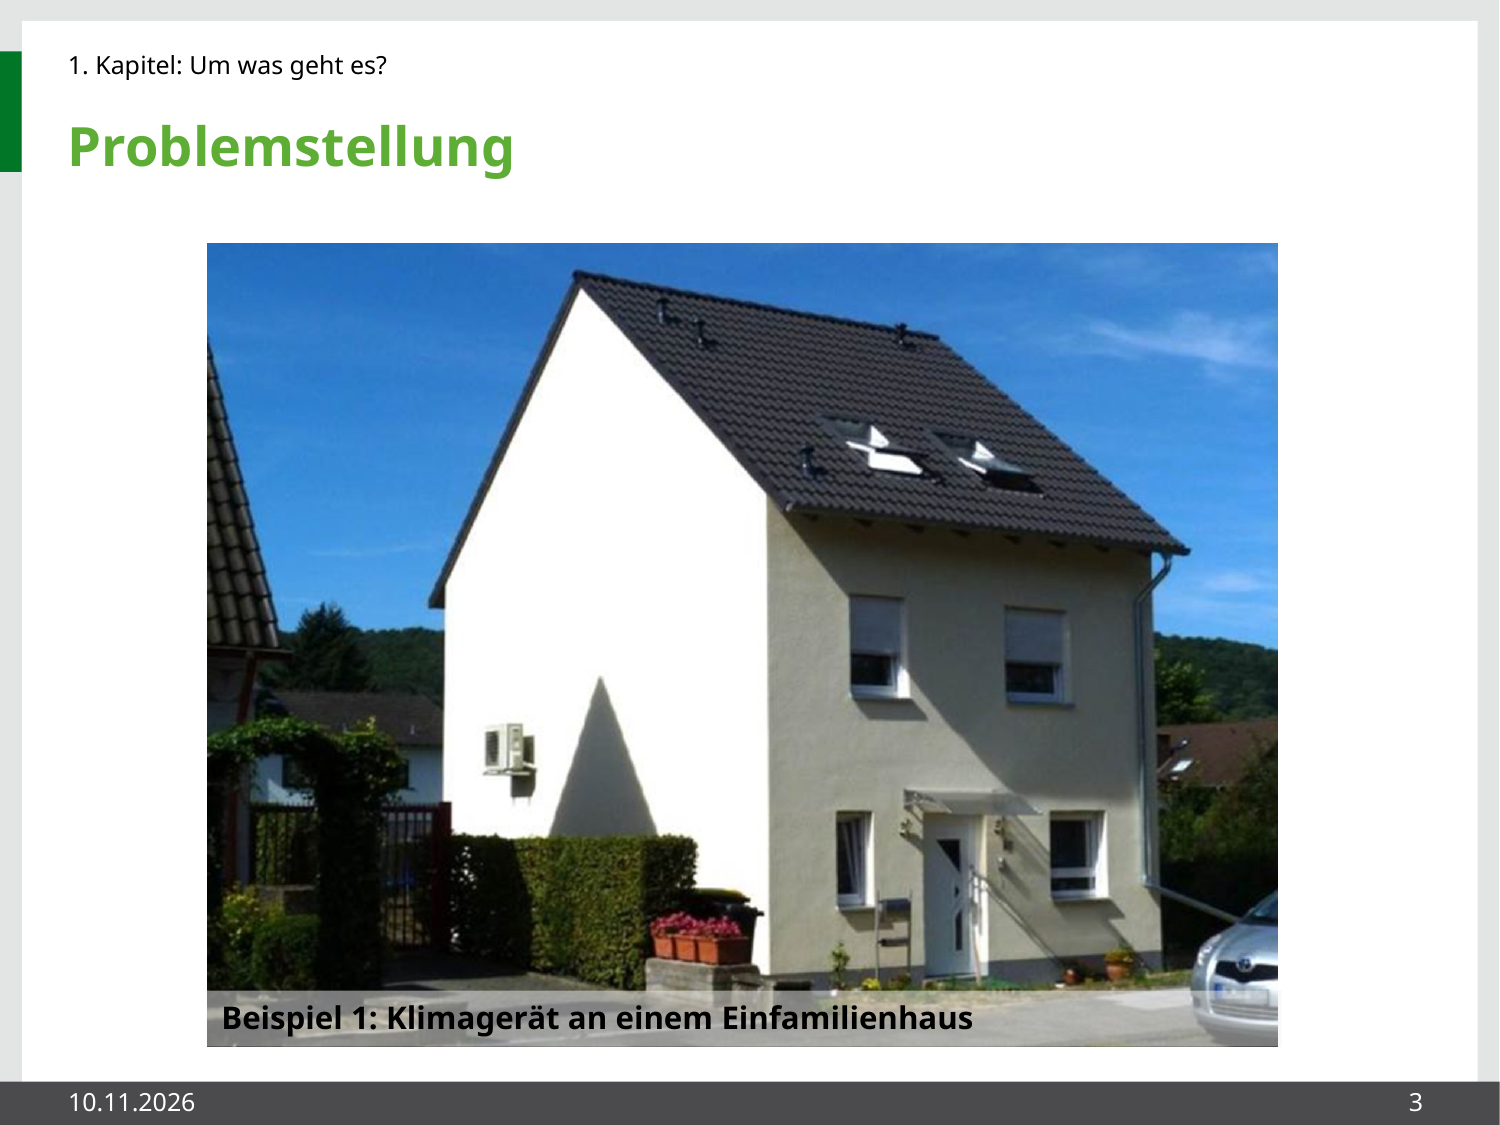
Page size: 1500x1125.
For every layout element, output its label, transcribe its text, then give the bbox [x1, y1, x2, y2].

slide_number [68, 1082, 231, 1125]
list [206, 243, 1278, 1048]
slide_number 3 [1331, 1082, 1423, 1125]
list 1. Kapitel: Um was geht es? [67, 49, 1415, 88]
title Problemstellung [67, 77, 1427, 178]
